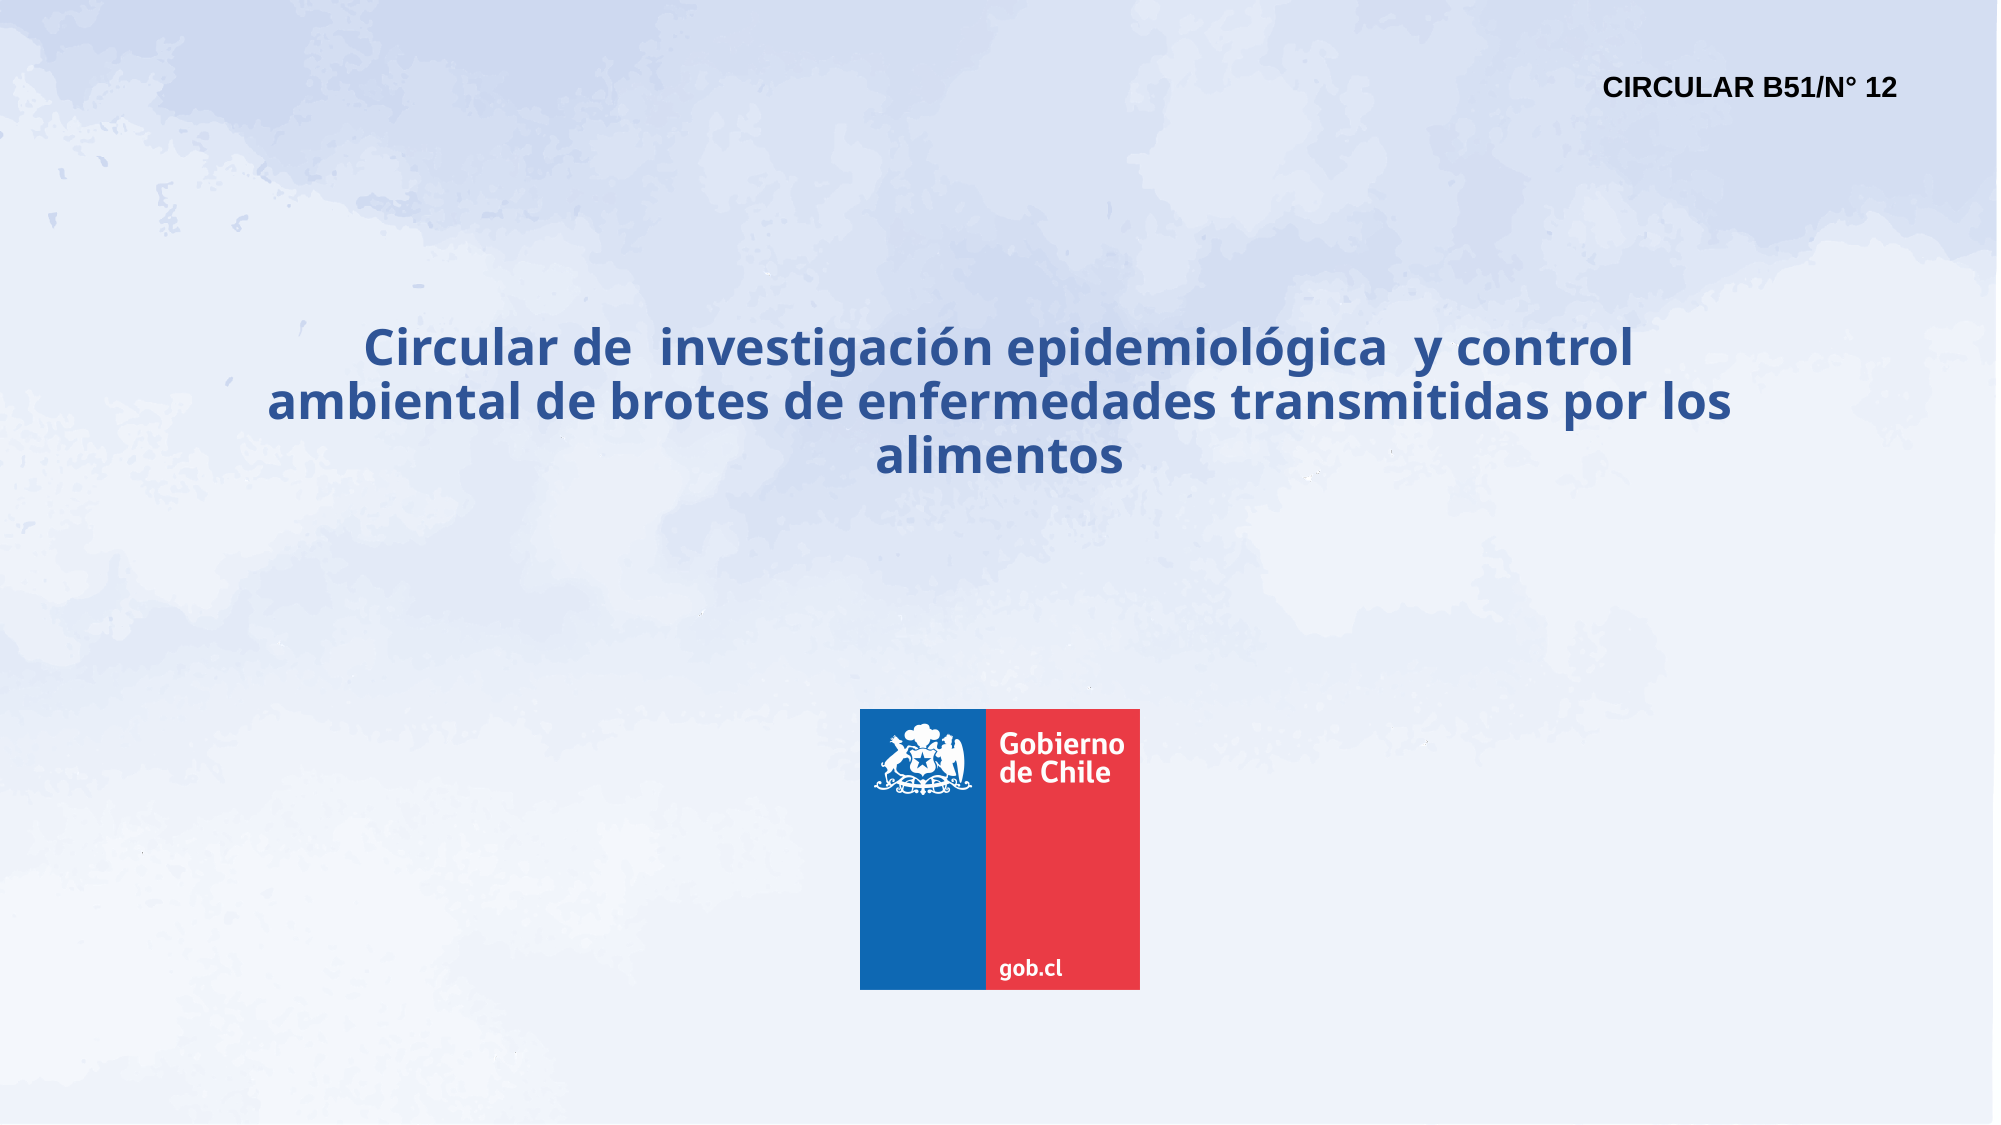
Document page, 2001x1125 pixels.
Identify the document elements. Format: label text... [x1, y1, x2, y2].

text_box CIRCULAR B51/N° 12 [892, 60, 1965, 111]
picture [0, 0, 2001, 1125]
list Circular de investigación epidemiológica y control ambiental de brotes de enfermedades transmitidas por los alimentos [249, 314, 1750, 475]
